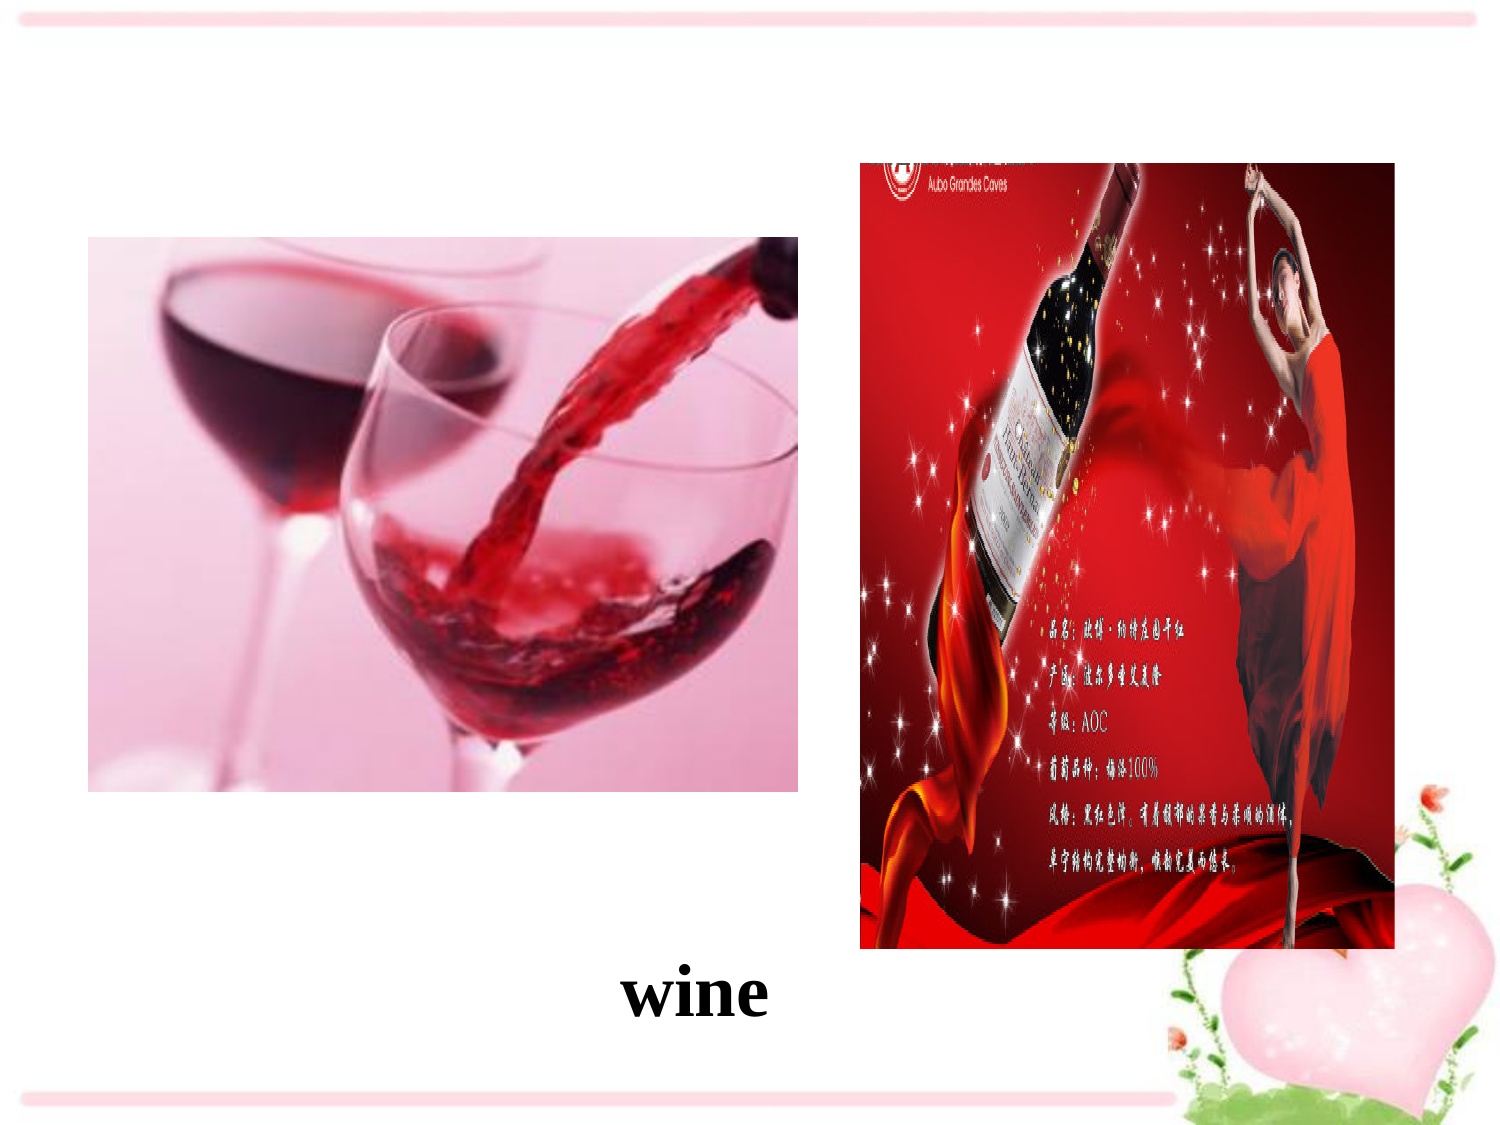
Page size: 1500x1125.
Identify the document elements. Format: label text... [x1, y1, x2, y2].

text_box wine [545, 931, 845, 1042]
picture [0, 0, 1500, 1125]
